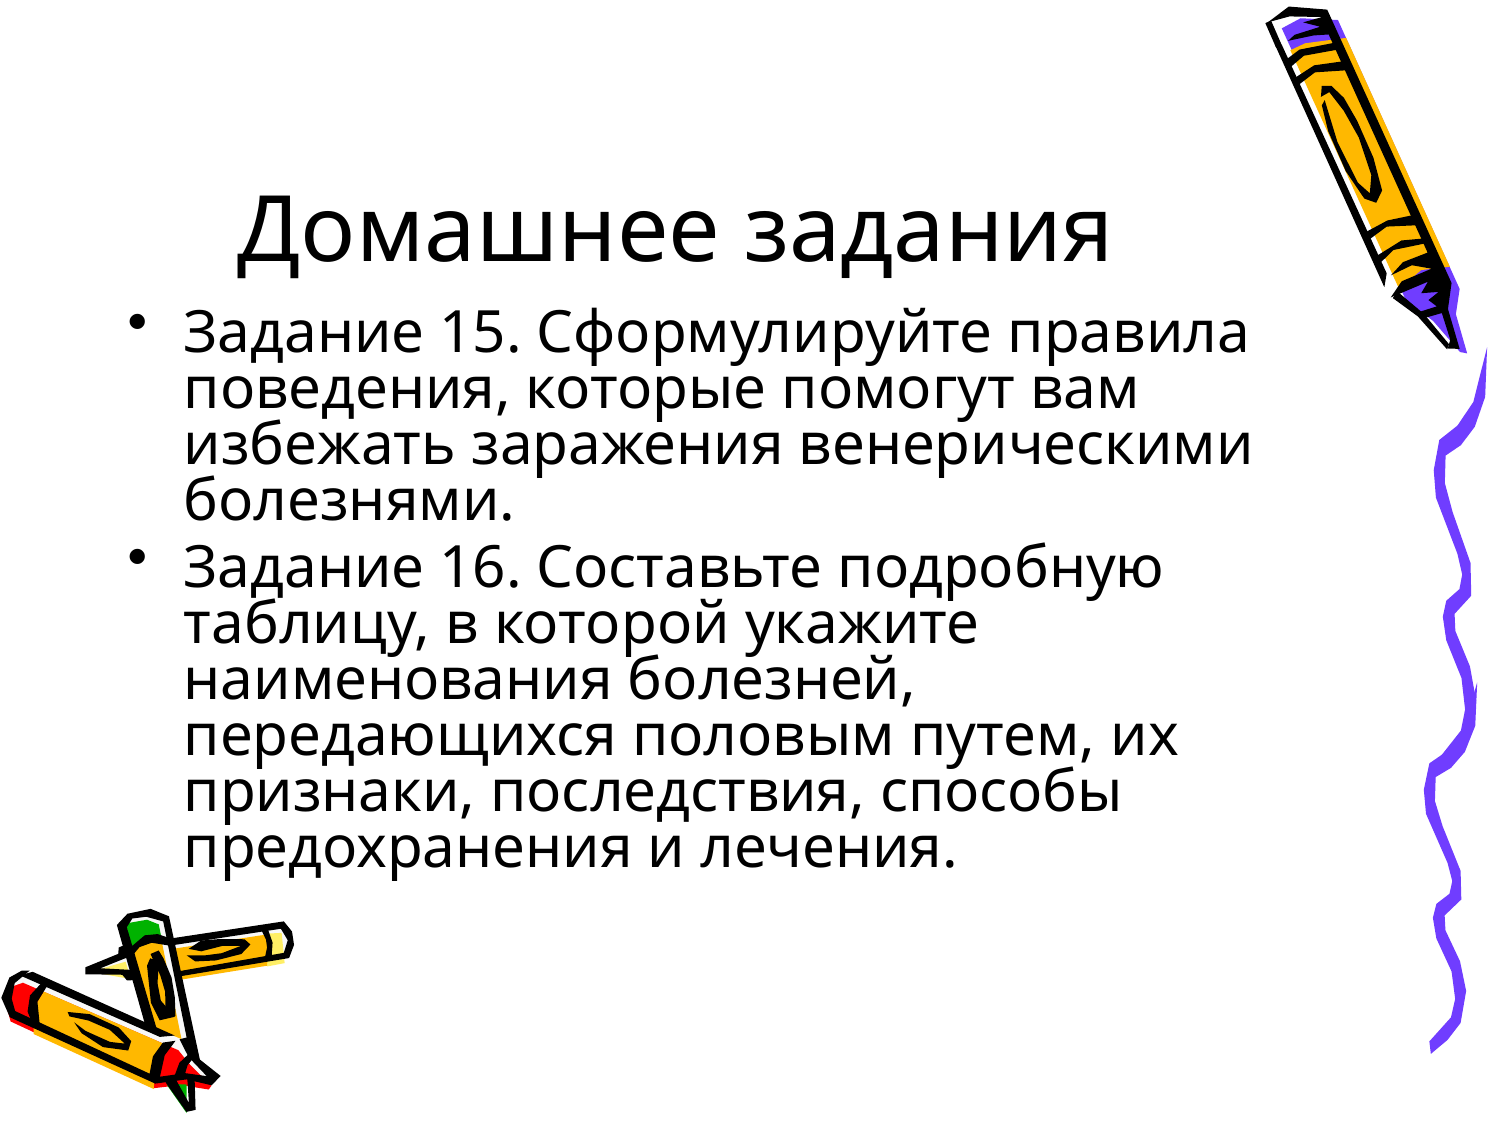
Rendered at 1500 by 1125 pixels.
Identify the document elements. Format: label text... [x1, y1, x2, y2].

title Домашнее задания [112, 24, 1240, 288]
list Задание 15. Сформулируйте правила поведения, которые помогут вам избежать заражения венериче­скими болезнями. Задание 16. Составьте подробную таблицу, в кото­рой укажите наименования болезней, передающихся половым путем, их признаки, последствия, способы предохранения и лечения. [112, 299, 1376, 901]
